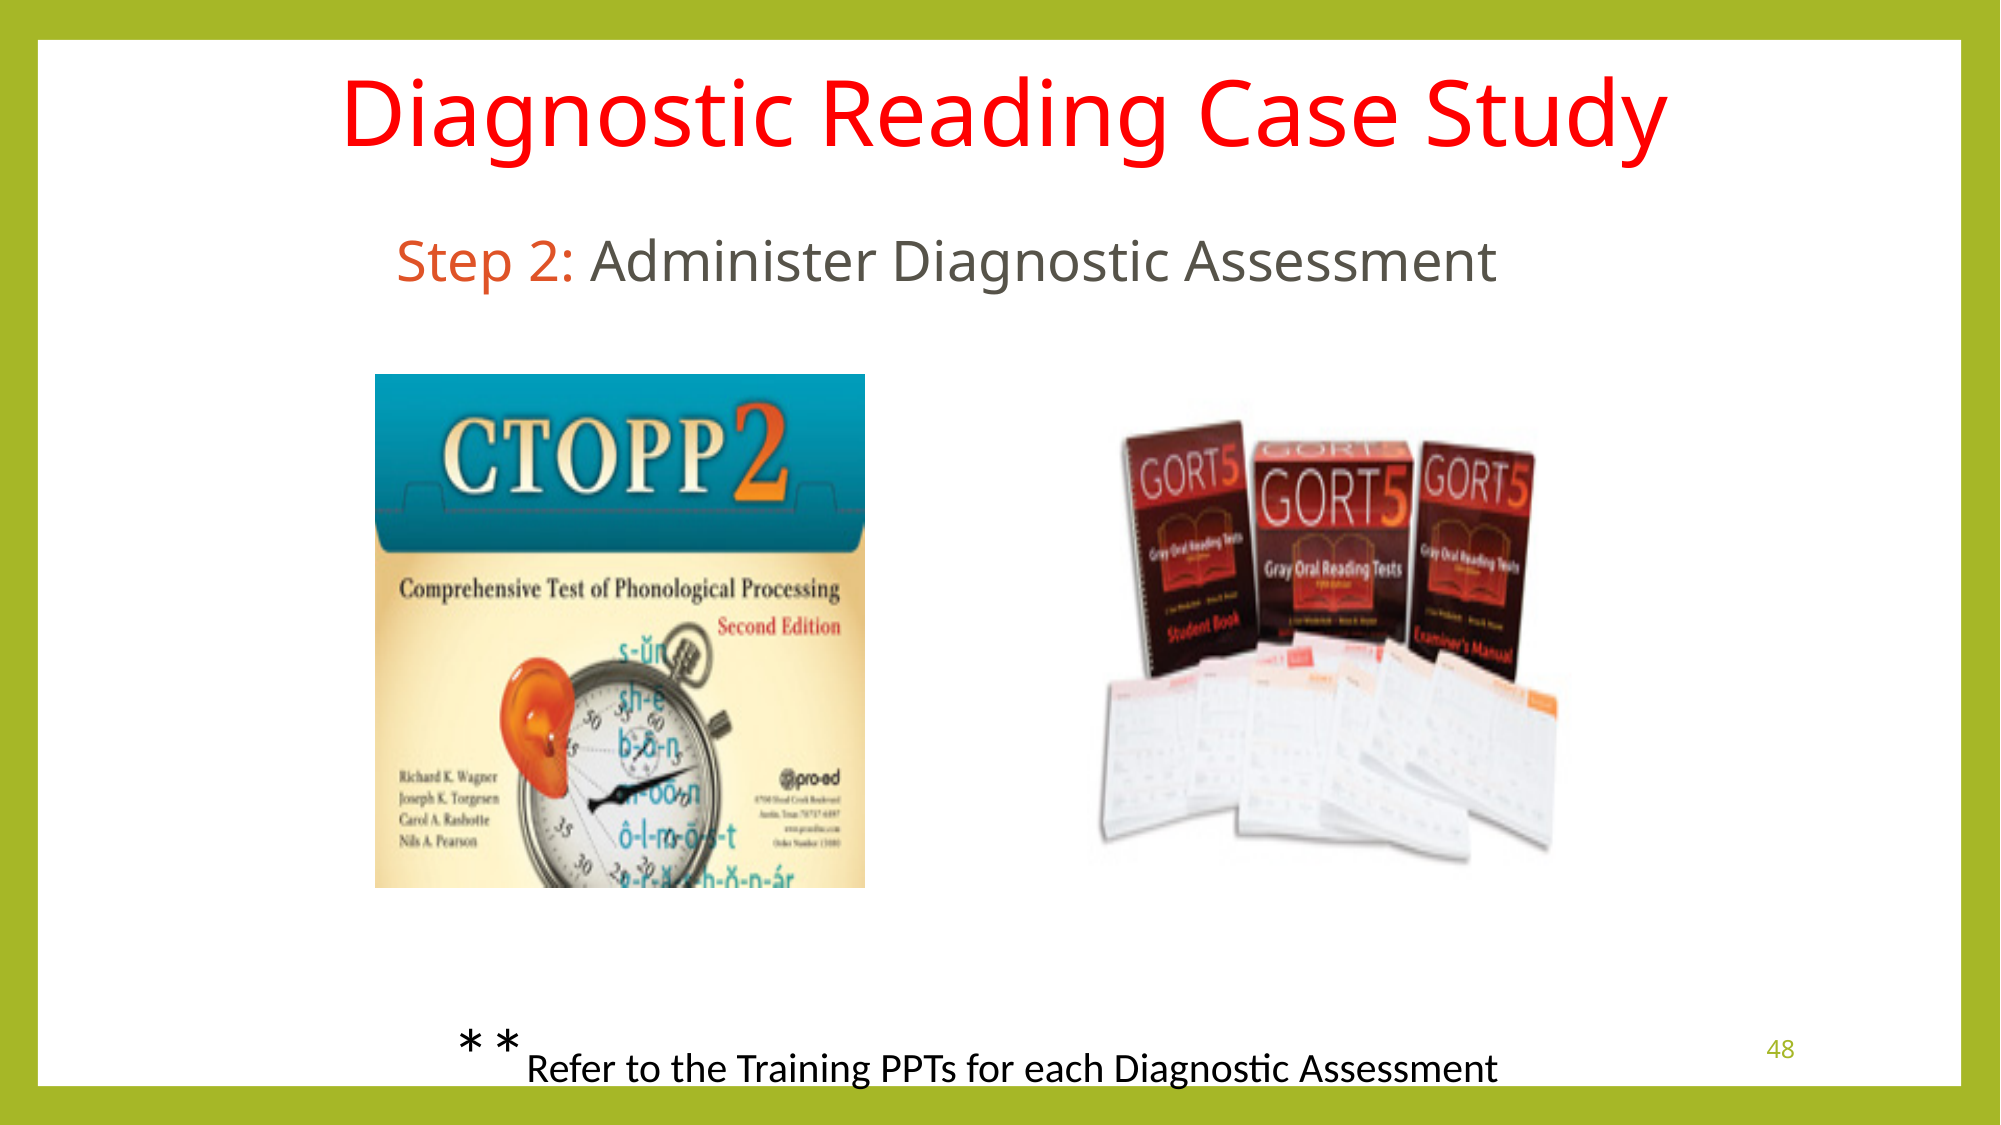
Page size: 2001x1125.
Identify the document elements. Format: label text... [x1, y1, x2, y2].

title Diagnostic Reading Case Study [324, 4, 1713, 226]
picture [374, 374, 865, 888]
slide_number 48 [1530, 1020, 1811, 1081]
list Step 2: Administer Diagnostic Assessment [287, 226, 1750, 352]
text_box **Refer to the Training PPTs for each Diagnostic Assessment [324, 999, 1525, 1125]
picture [1087, 374, 1578, 893]
